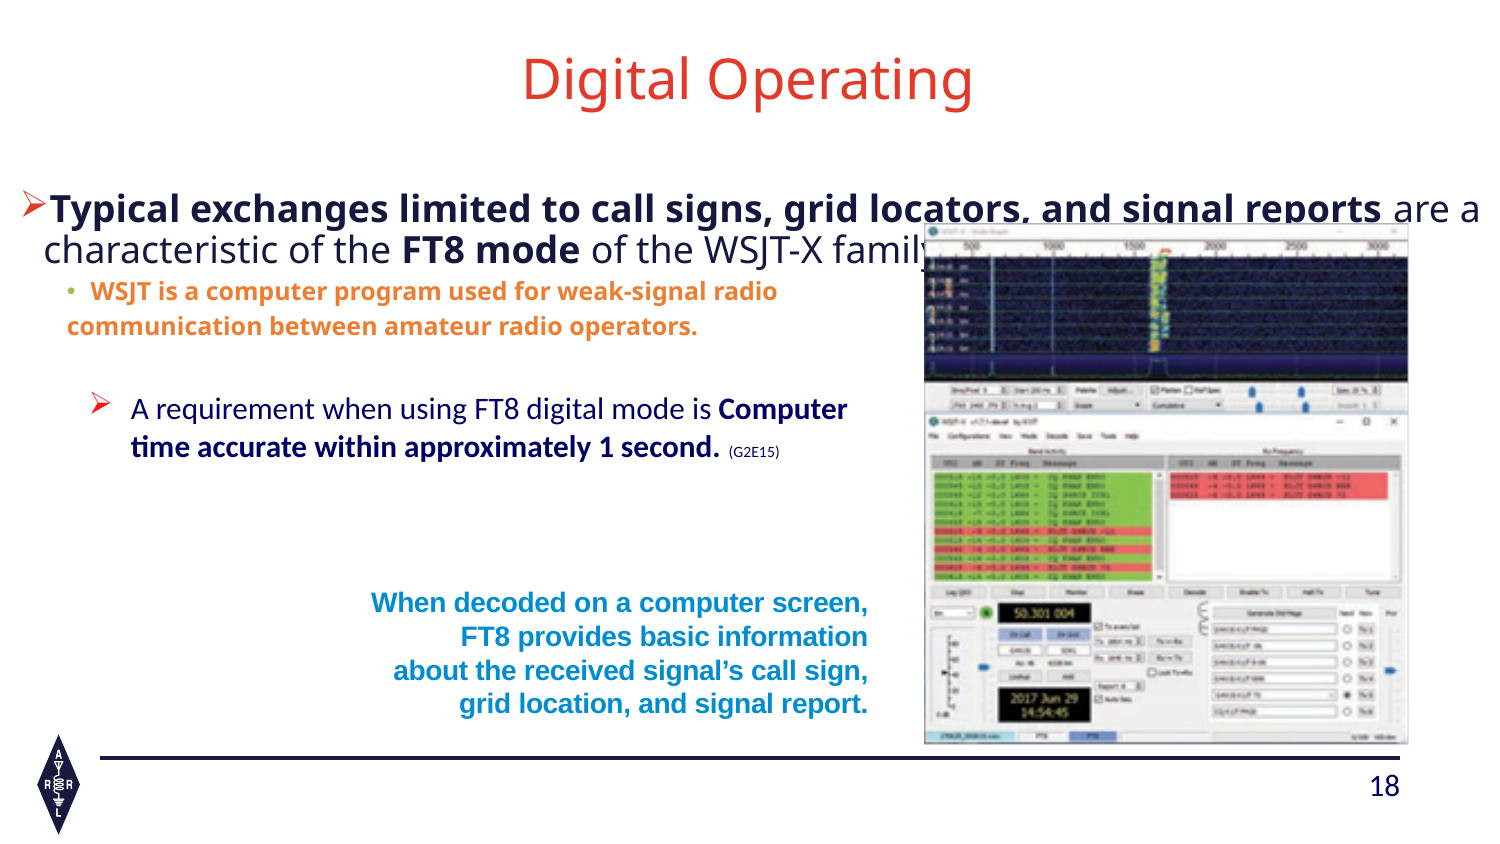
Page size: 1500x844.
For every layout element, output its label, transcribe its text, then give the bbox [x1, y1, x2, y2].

text_box A requirement when using FT8 digital mode is Computer time accurate within approximately 1 second. (G2E15) When decoded on a computer screen, FT8 provides basic information about the received signal’s call sign, grid location, and signal report. [73, 381, 891, 727]
slide_number 18 [1302, 761, 1400, 807]
list Typical exchanges limited to call signs, grid locators, and signal reports are a characteristic of the FT8 mode of the WSJT-X family. (G2E11) WSJT is a computer program used for weak-signal radio communication between amateur radio operators. [19, 123, 1500, 747]
title Digital Operating [101, 44, 1395, 145]
picture [924, 223, 1411, 747]
picture [37, 747, 80, 835]
